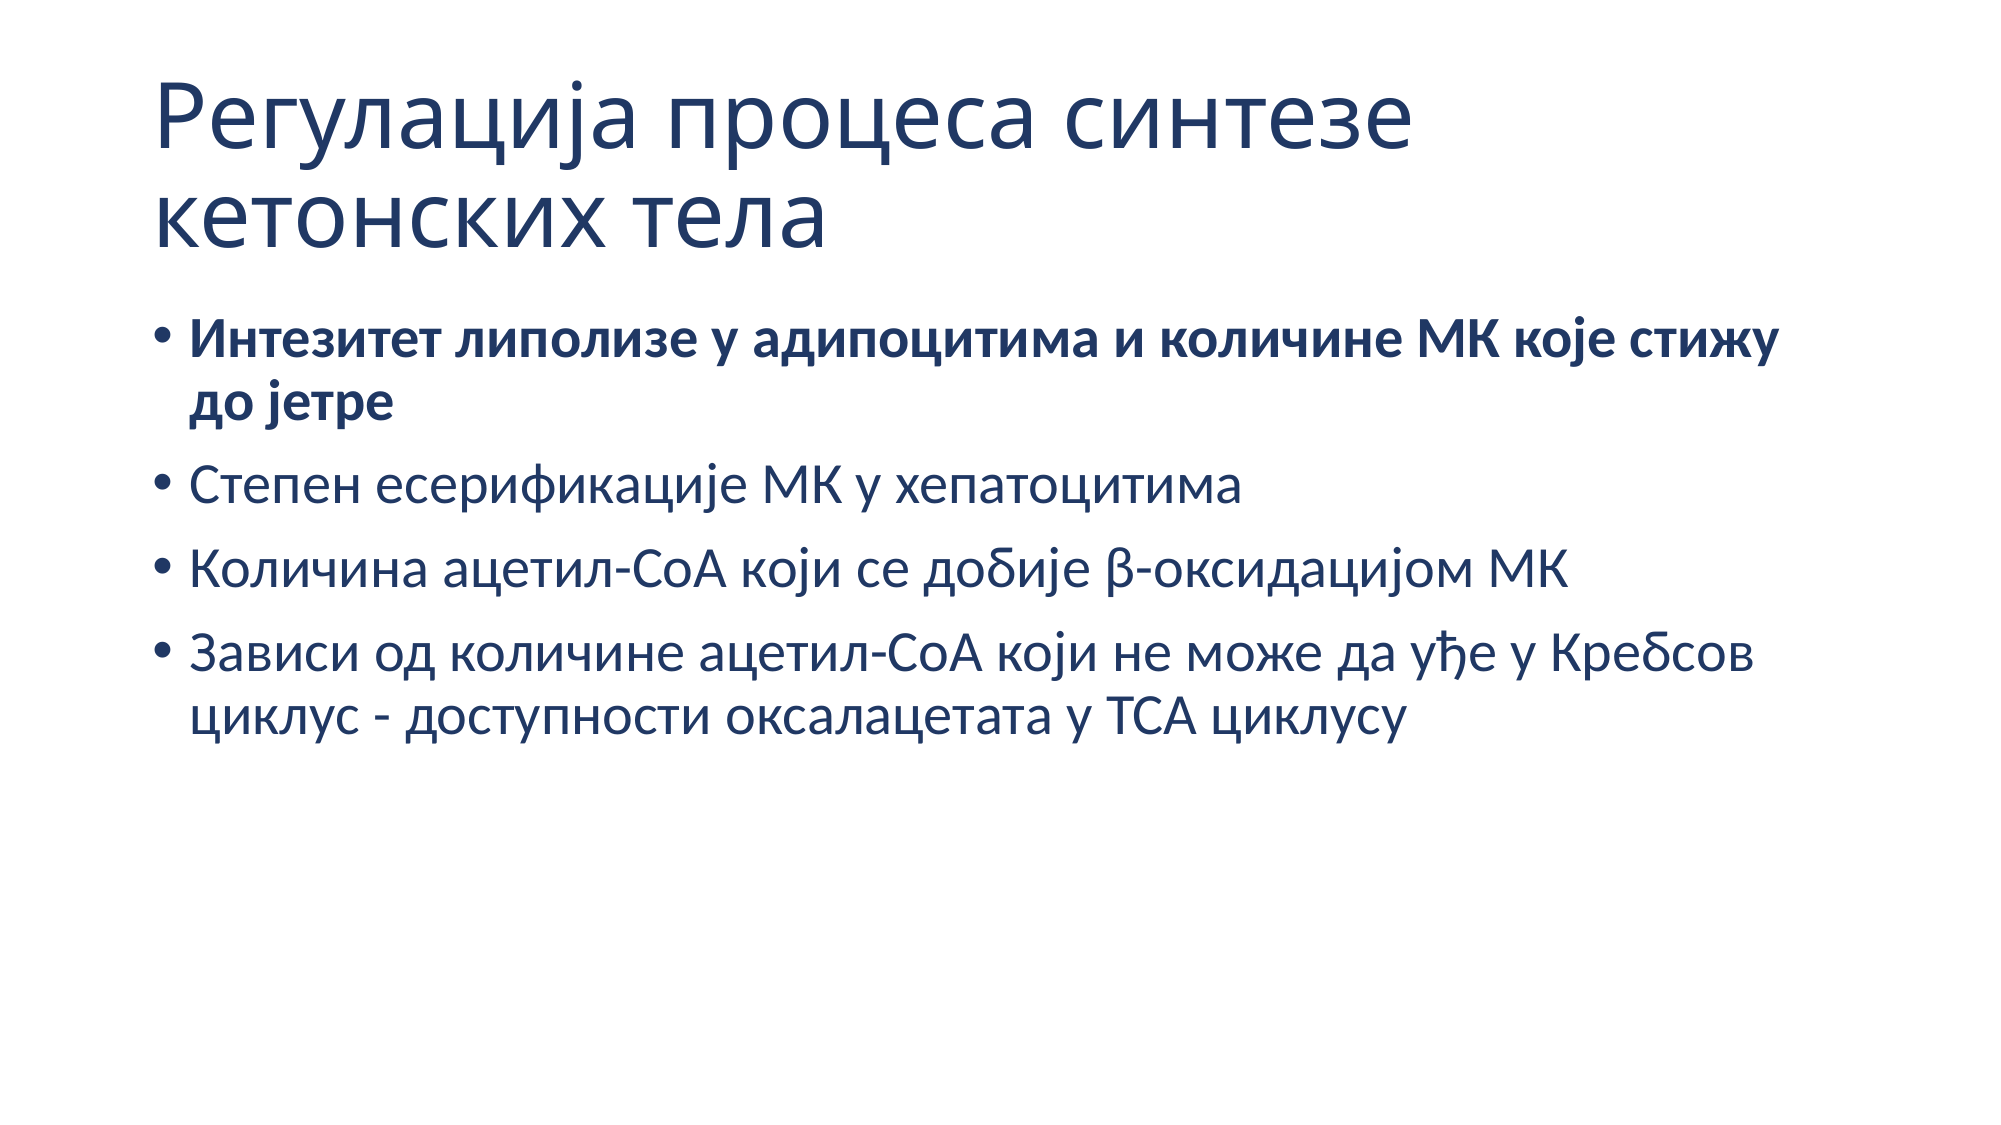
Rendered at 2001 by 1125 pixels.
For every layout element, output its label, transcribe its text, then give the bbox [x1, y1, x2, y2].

list Интезитет липолизе у адипоцитима и количине МК које стижу до јетре Степен есерификације МК у хепатоцитима Количина ацетил-СоА који се добије β-оксидацијом МК Зависи од количине ацетил-СоА који не може да уђе у Кребсов циклус - доступности оксалацетата у ТСА циклусу [137, 299, 1863, 1014]
title Регулација процеса синтезе кетонских тела [137, 59, 1863, 278]
